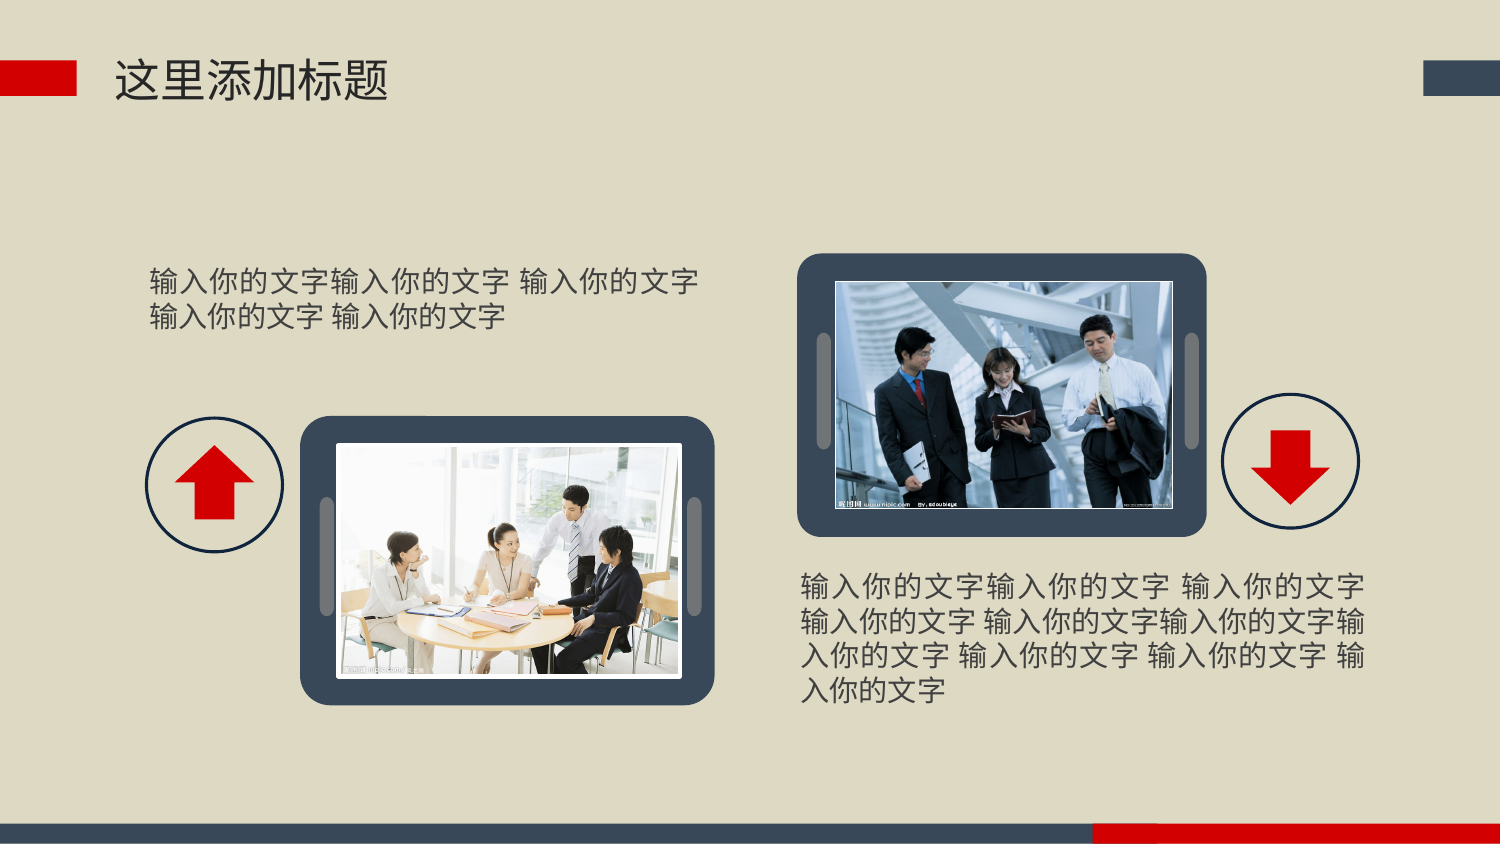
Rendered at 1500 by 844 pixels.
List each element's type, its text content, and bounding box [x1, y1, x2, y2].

text_box [1248, 428, 1333, 507]
text_box [0, 821, 1090, 844]
text_box [0, 58, 79, 98]
text_box 输入你的文字输入你的文字 输入你的文字 输入你的文字 输入你的文字 [134, 256, 715, 342]
text_box [1421, 58, 1500, 98]
text_box 这里添加标题 [100, 43, 467, 114]
text_box [172, 443, 257, 522]
text_box [1220, 392, 1361, 531]
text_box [299, 415, 715, 706]
text_box 输入你的文字输入你的文字 输入你的文字 输入你的文字 输入你的文字输入你的文字输入你的文字 输入你的文字 输入你的文字 输入你的文字 [785, 560, 1381, 716]
text_box [1090, 821, 1500, 844]
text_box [796, 253, 1207, 538]
text_box [144, 415, 285, 554]
